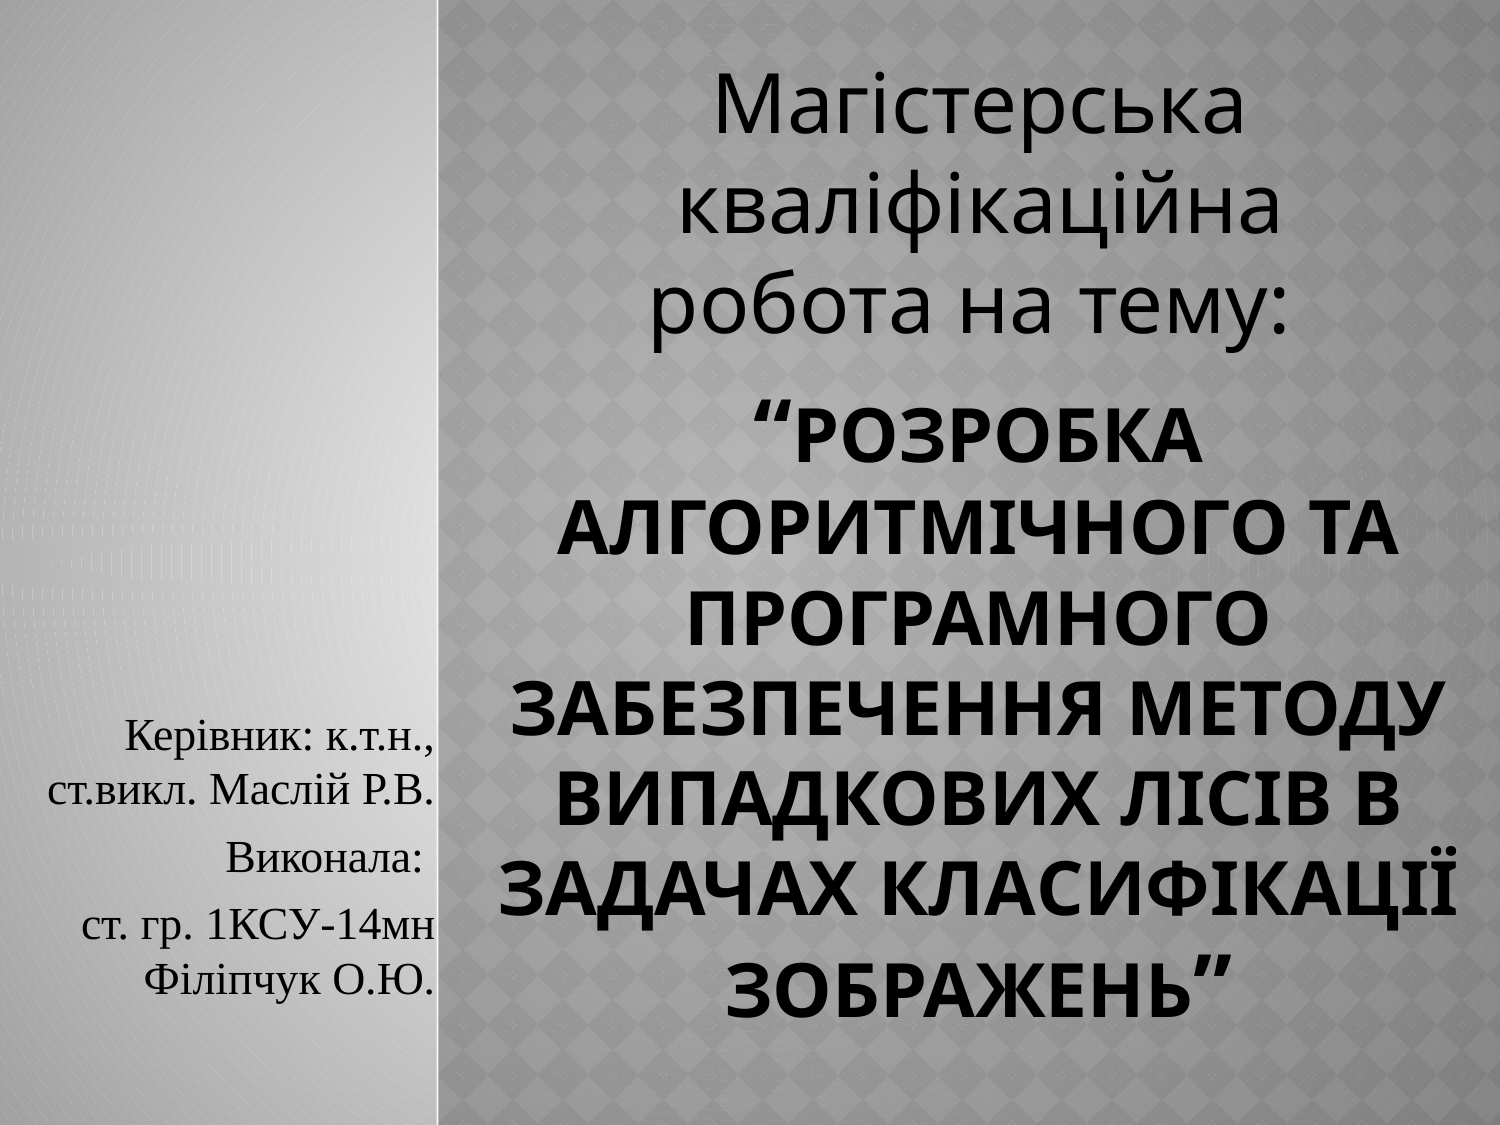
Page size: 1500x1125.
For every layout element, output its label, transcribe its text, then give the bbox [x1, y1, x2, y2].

text_box Магістерська кваліфікаційна робота на тему: [513, 42, 1447, 458]
title “Розробка алгоритмічного та програмного забезпечення методу випадкових лісів в задачах класифікації зображень” [419, 456, 1500, 1035]
subtitle Керівник: к.т.н., ст.викл. Маслій Р.В. Виконала: ст. гр. 1КСУ-14мн Філіпчук О.Ю. [0, 704, 443, 1083]
